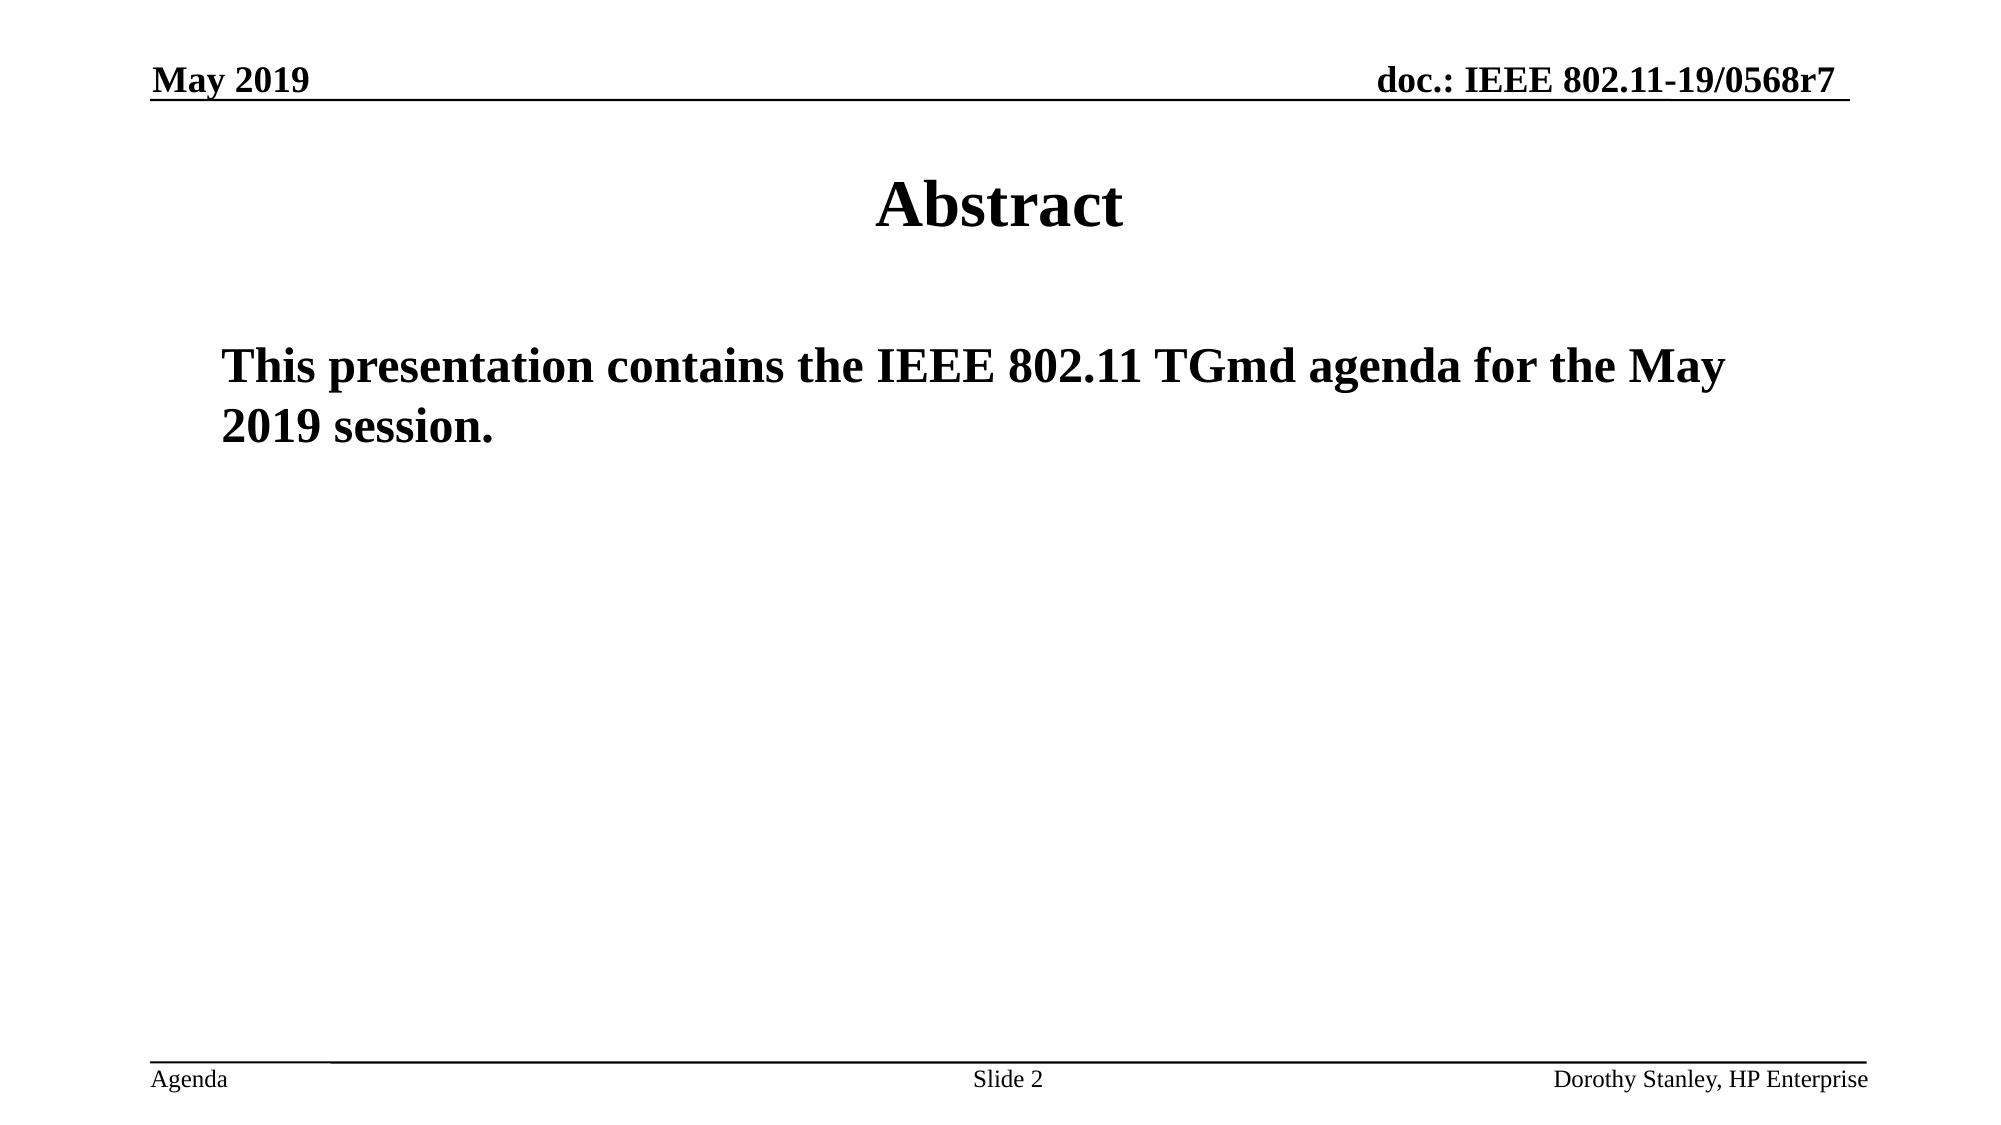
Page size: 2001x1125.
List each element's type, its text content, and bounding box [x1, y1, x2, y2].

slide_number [152, 54, 567, 100]
footer Dorothy Stanley, HP Enterprise [1549, 1062, 1869, 1093]
slide_number Slide 2 [972, 1062, 1044, 1093]
title Abstract [150, 112, 1850, 288]
list This presentation contains the IEEE 802.11 TGmd agenda for the May 2019 session. [150, 324, 1850, 1000]
